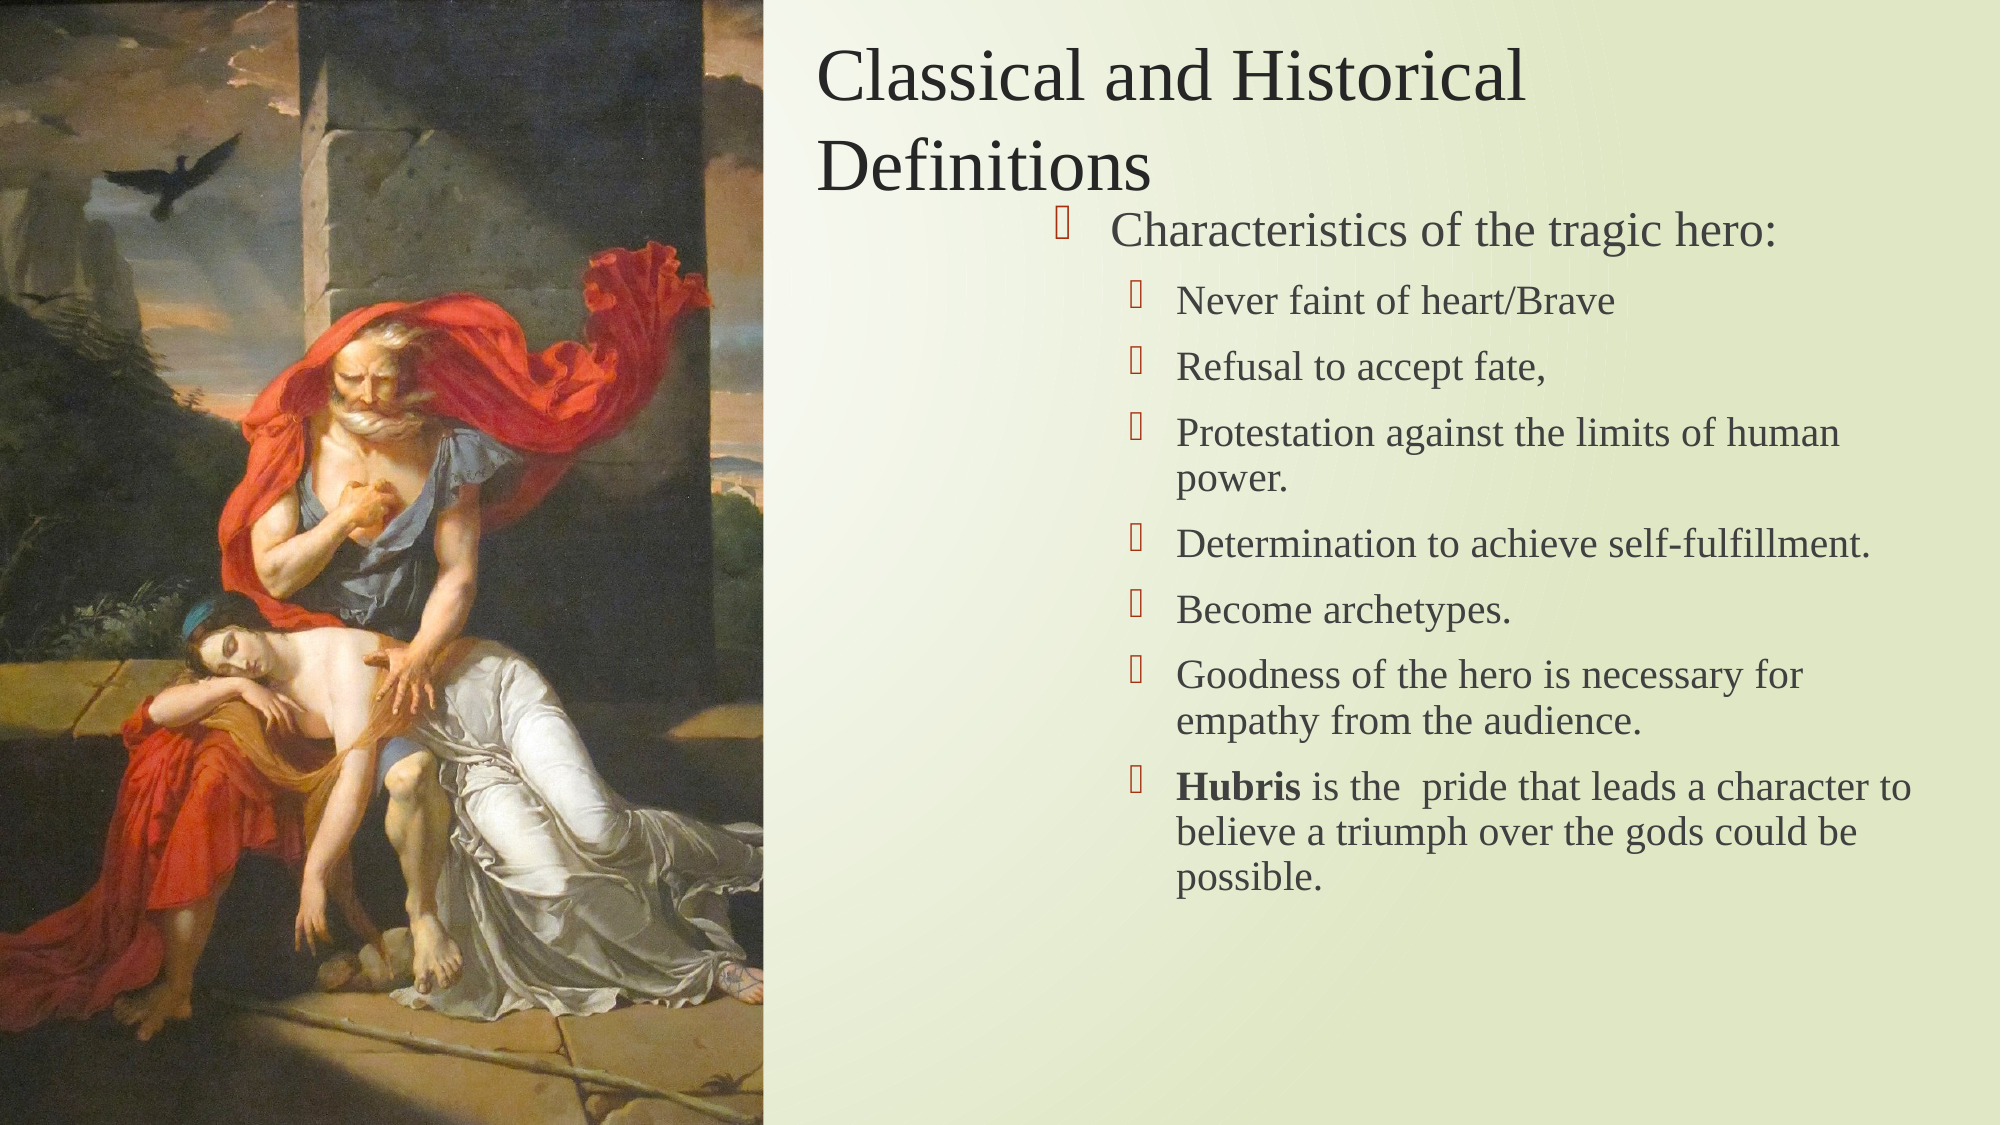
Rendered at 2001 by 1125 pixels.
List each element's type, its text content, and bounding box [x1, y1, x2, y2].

picture [0, 0, 764, 1125]
title Classical and Historical Definitions [801, 18, 1625, 229]
list Characteristics of the tragic hero: Never faint of heart/Brave Refusal to accept fate, Protestation against the limits of human power. Determination to achieve self-fulfillment. Become archetypes. Goodness of the hero is necessary for empathy from the audience. Hubris is the pride that leads a character to believe a triumph over the gods could be possible. [1039, 196, 1955, 1068]
